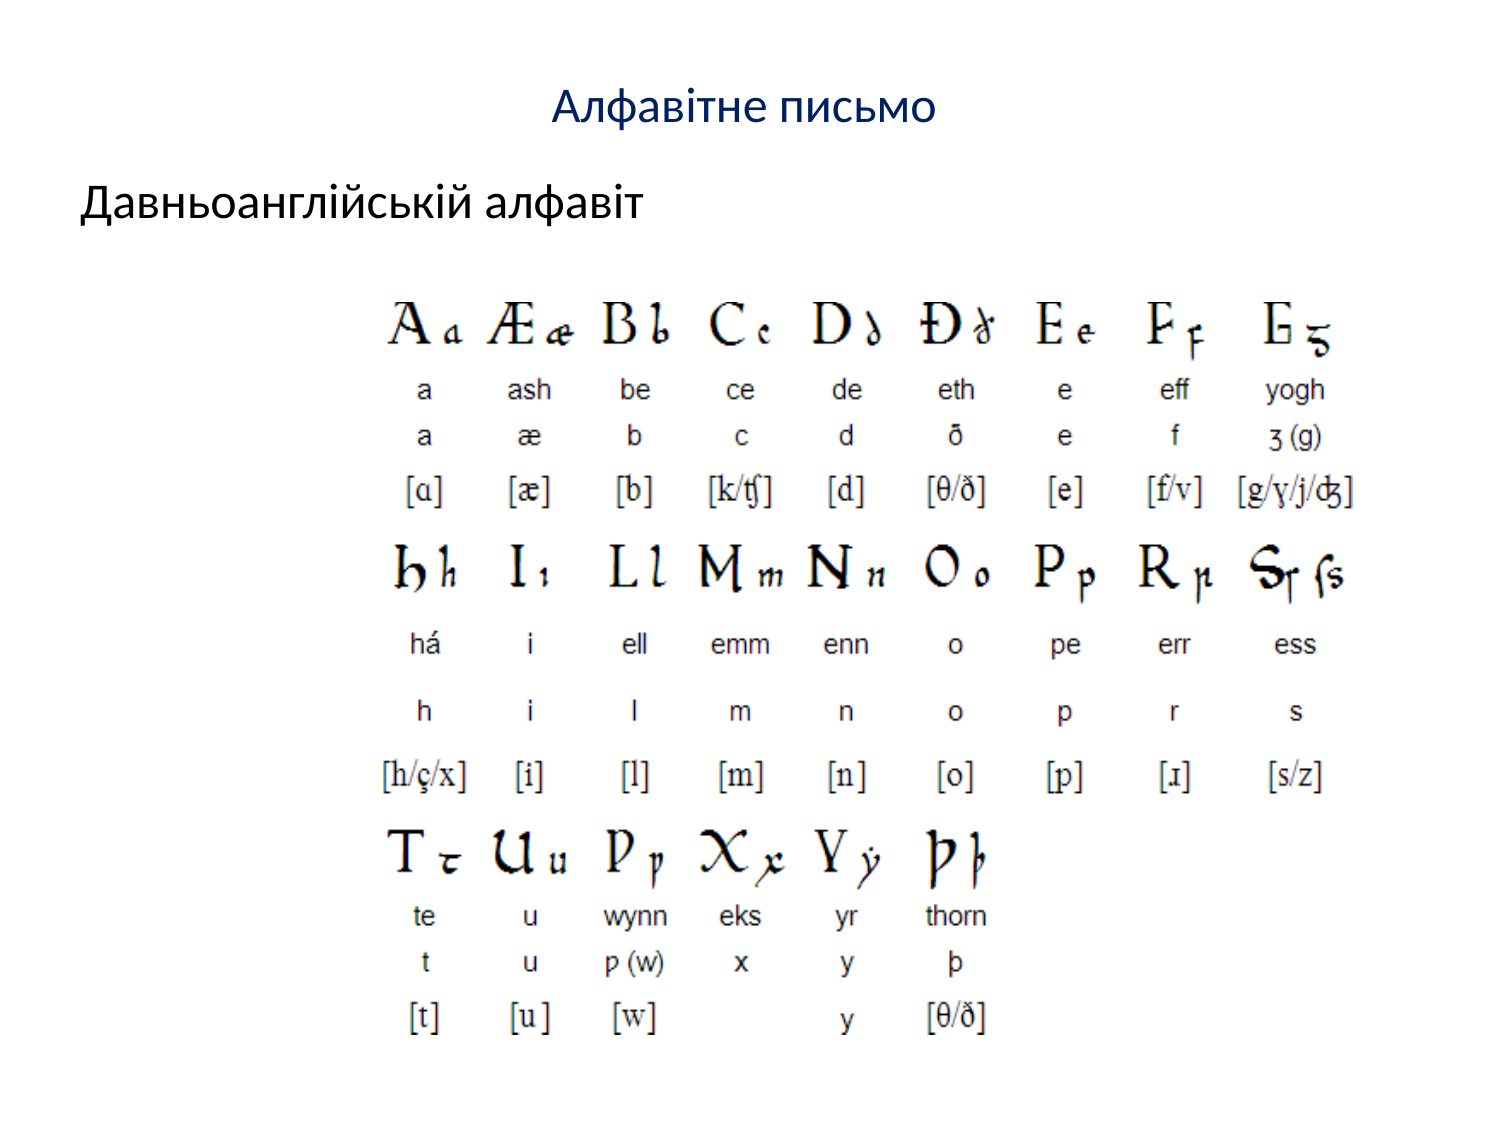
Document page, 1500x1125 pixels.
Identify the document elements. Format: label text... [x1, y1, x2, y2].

title Алфавітне письмо [75, 45, 1425, 160]
picture [383, 302, 1353, 1036]
list Давньоанглійській алфавіт [64, 160, 1425, 1012]
